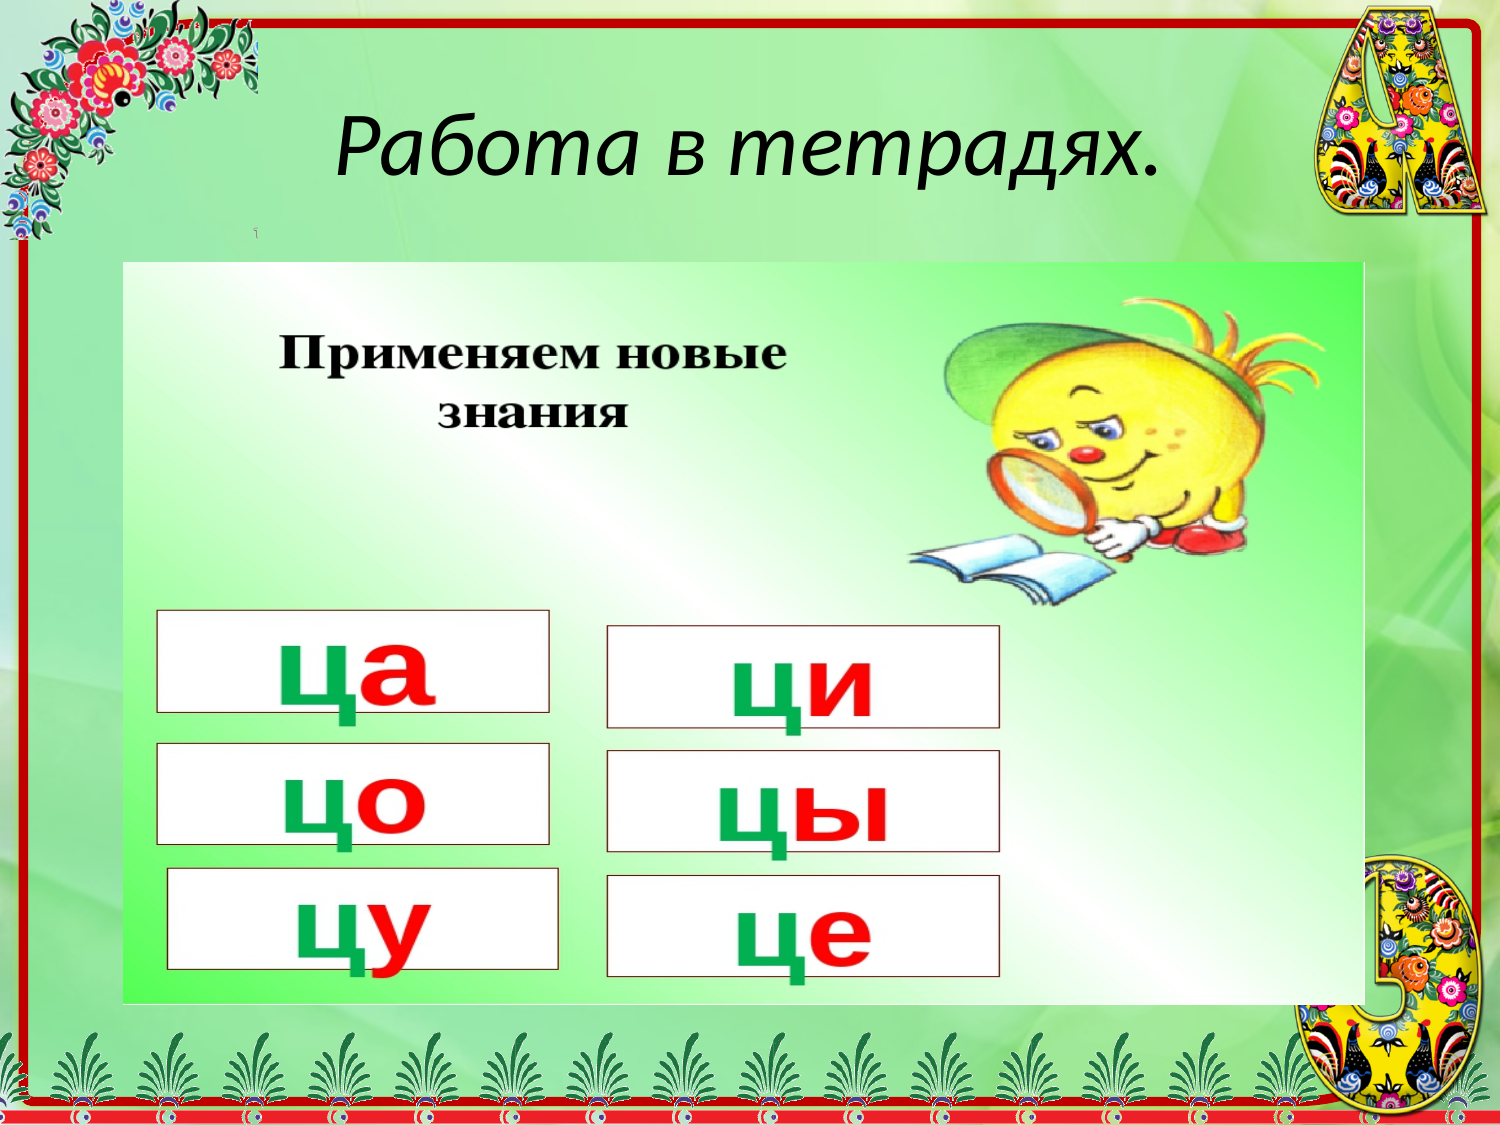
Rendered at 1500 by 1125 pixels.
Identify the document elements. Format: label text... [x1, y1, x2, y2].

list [123, 262, 1365, 1006]
title Работа в тетрадях. [75, 45, 1425, 233]
picture [0, 0, 1500, 1125]
